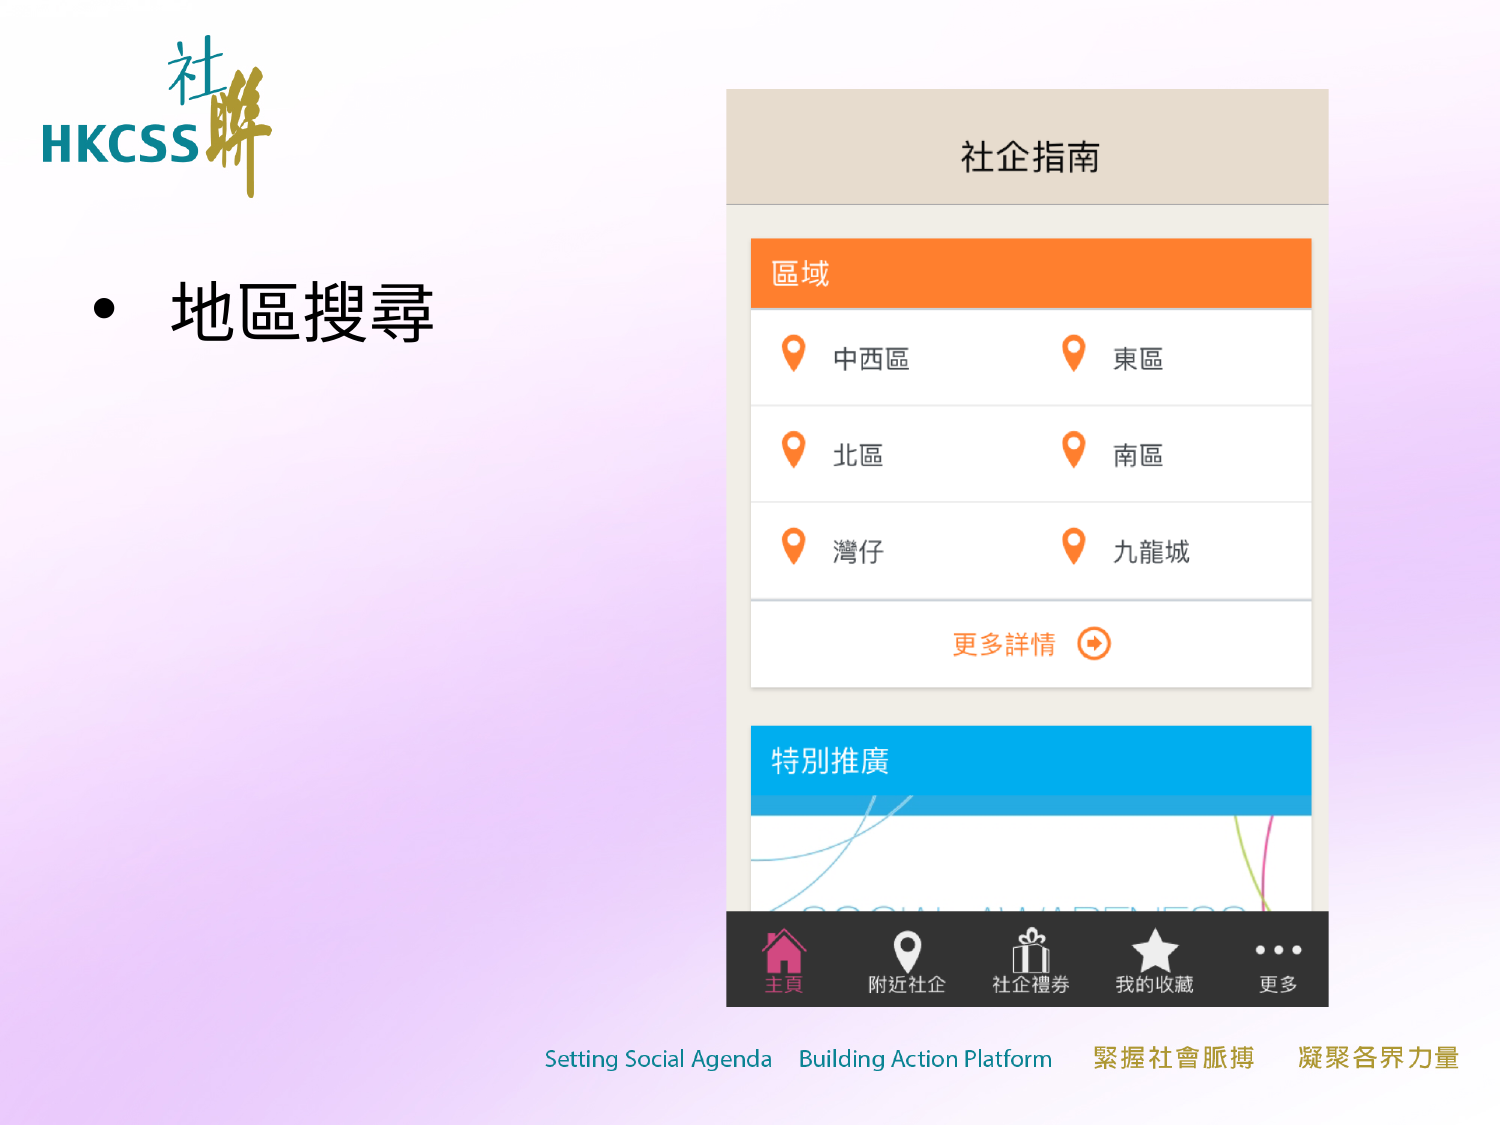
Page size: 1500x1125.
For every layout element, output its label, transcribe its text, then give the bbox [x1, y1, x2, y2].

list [726, 89, 1330, 1007]
text_box 地區搜尋 [76, 255, 721, 998]
picture [0, 0, 1500, 1125]
